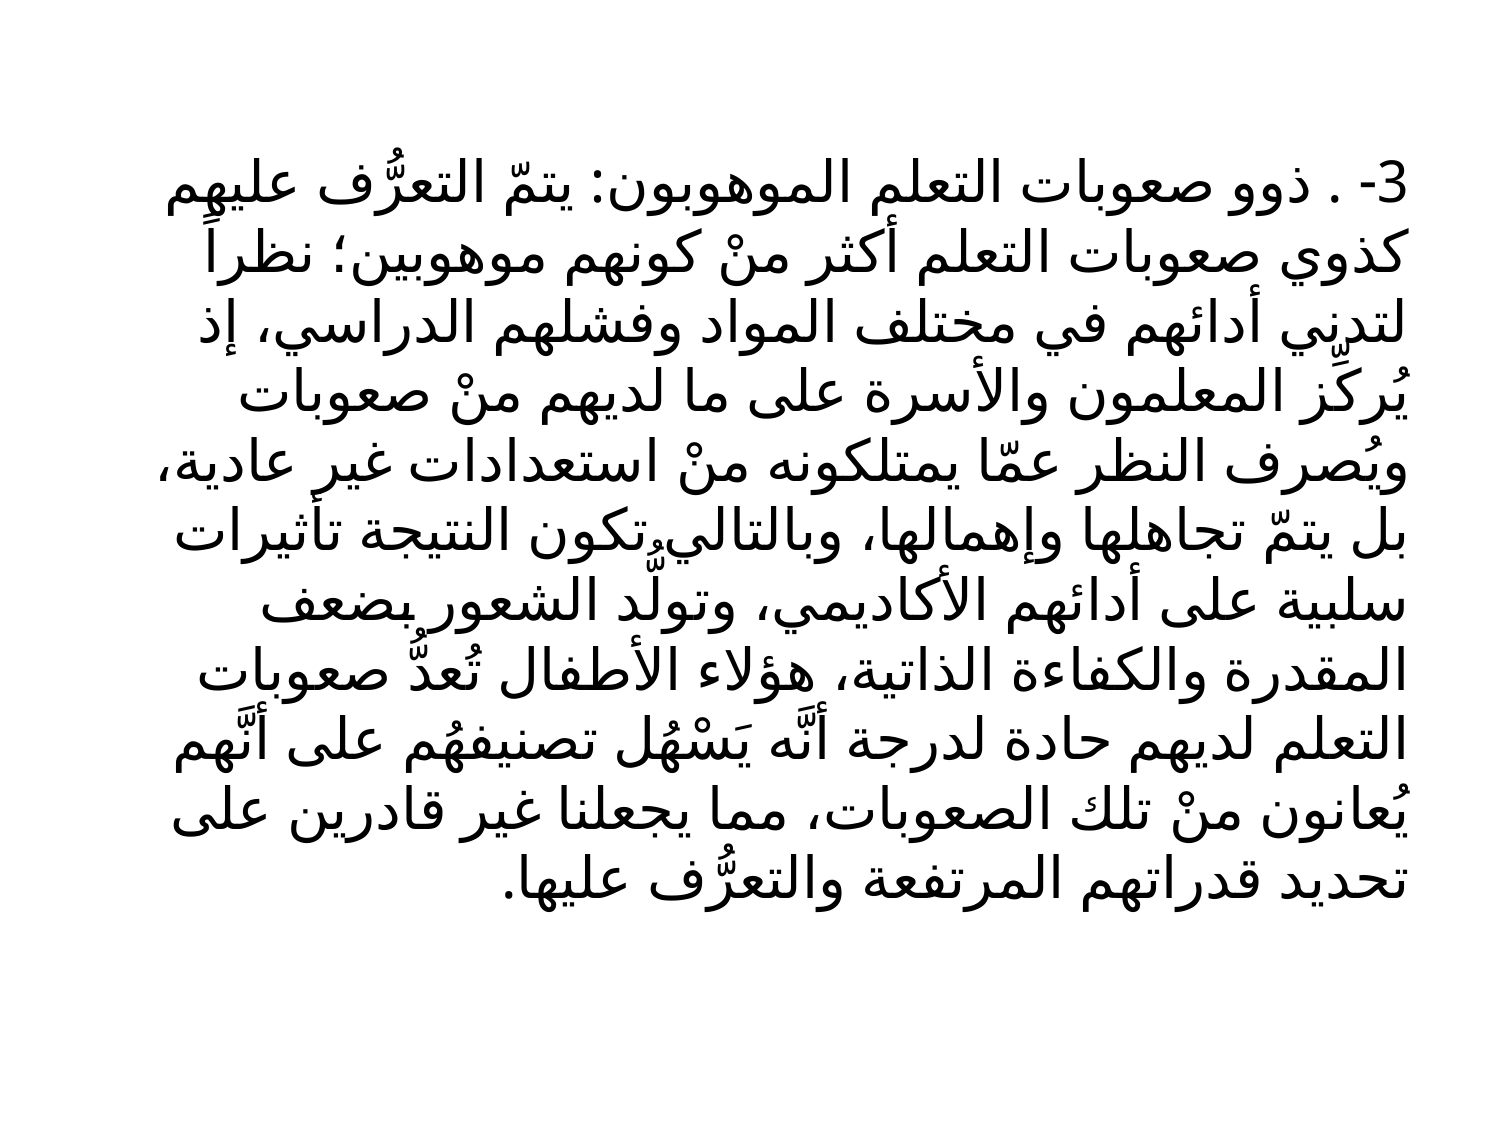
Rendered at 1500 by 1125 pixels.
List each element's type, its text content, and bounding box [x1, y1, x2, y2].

list 3- . ذوو صعوبات التعلم الموهوبون: يتمّ التعرُّف عليهم كذوي صعوبات التعلم أكثر منْ كونهم موهوبين؛ نظراً لتدني أدائهم في مختلف المواد وفشلهم الدراسي، إذ يُركِّز المعلمون والأسرة على ما لديهم منْ صعوبات ويُصرف النظر عمّا يمتلكونه منْ استعدادات غير عادية، بل يتمّ تجاهلها وإهمالها، وبالتالي تكون النتيجة تأثيرات سلبية على أدائهم الأكاديمي، وتولُّد الشعور بضعف المقدرة والكفاءة الذاتية، هؤلاء الأطفال تُعدُّ صعوبات التعلم لديهم حادة لدرجة أنَّه يَسْهُل تصنيفهُم على أنَّهم يُعانون منْ تلك الصعوبات، مما يجعلنا غير قادرين على تحديد قدراتهم المرتفعة والتعرُّف عليها. [75, 137, 1425, 1005]
